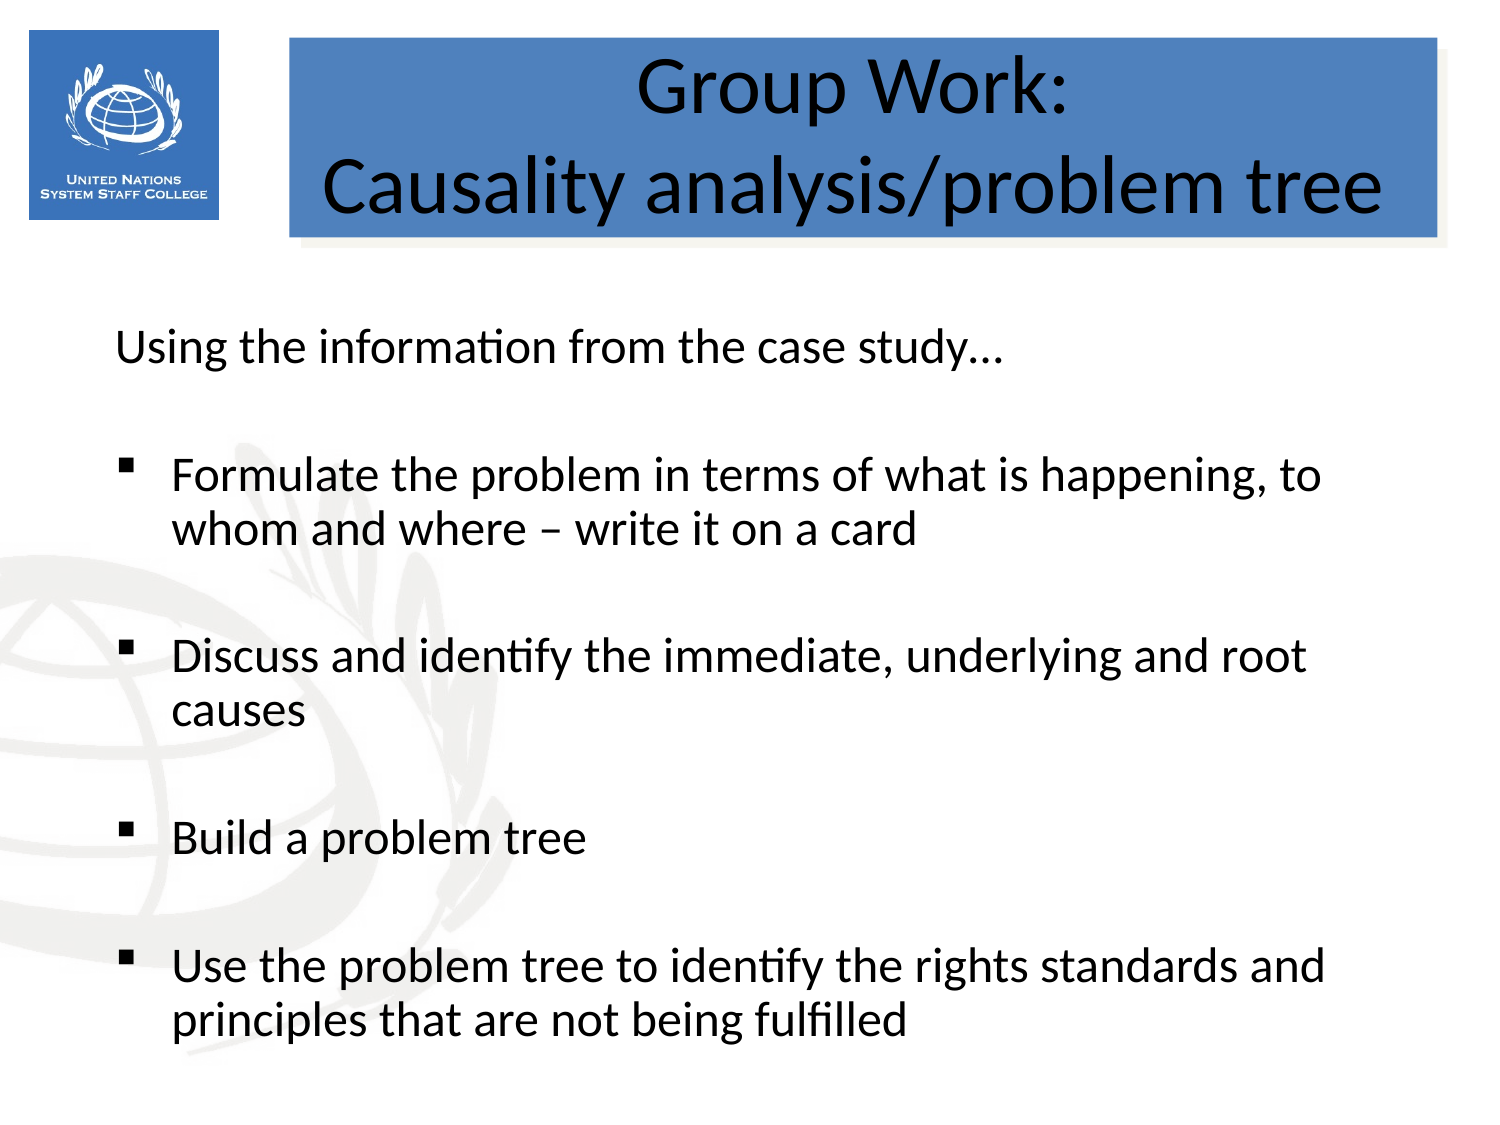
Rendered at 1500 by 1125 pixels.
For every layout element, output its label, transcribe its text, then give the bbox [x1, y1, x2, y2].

list Using the information from the case study… Formulate the problem in terms of what is happening, to whom and where – write it on a card Discuss and identify the immediate, underlying and root causes Build a problem tree Use the problem tree to identify the rights standards and principles that are not being fulfilled [99, 312, 1353, 1125]
picture [29, 30, 219, 220]
text_box Group Work: Causality analysis/problem tree [289, 37, 1438, 238]
